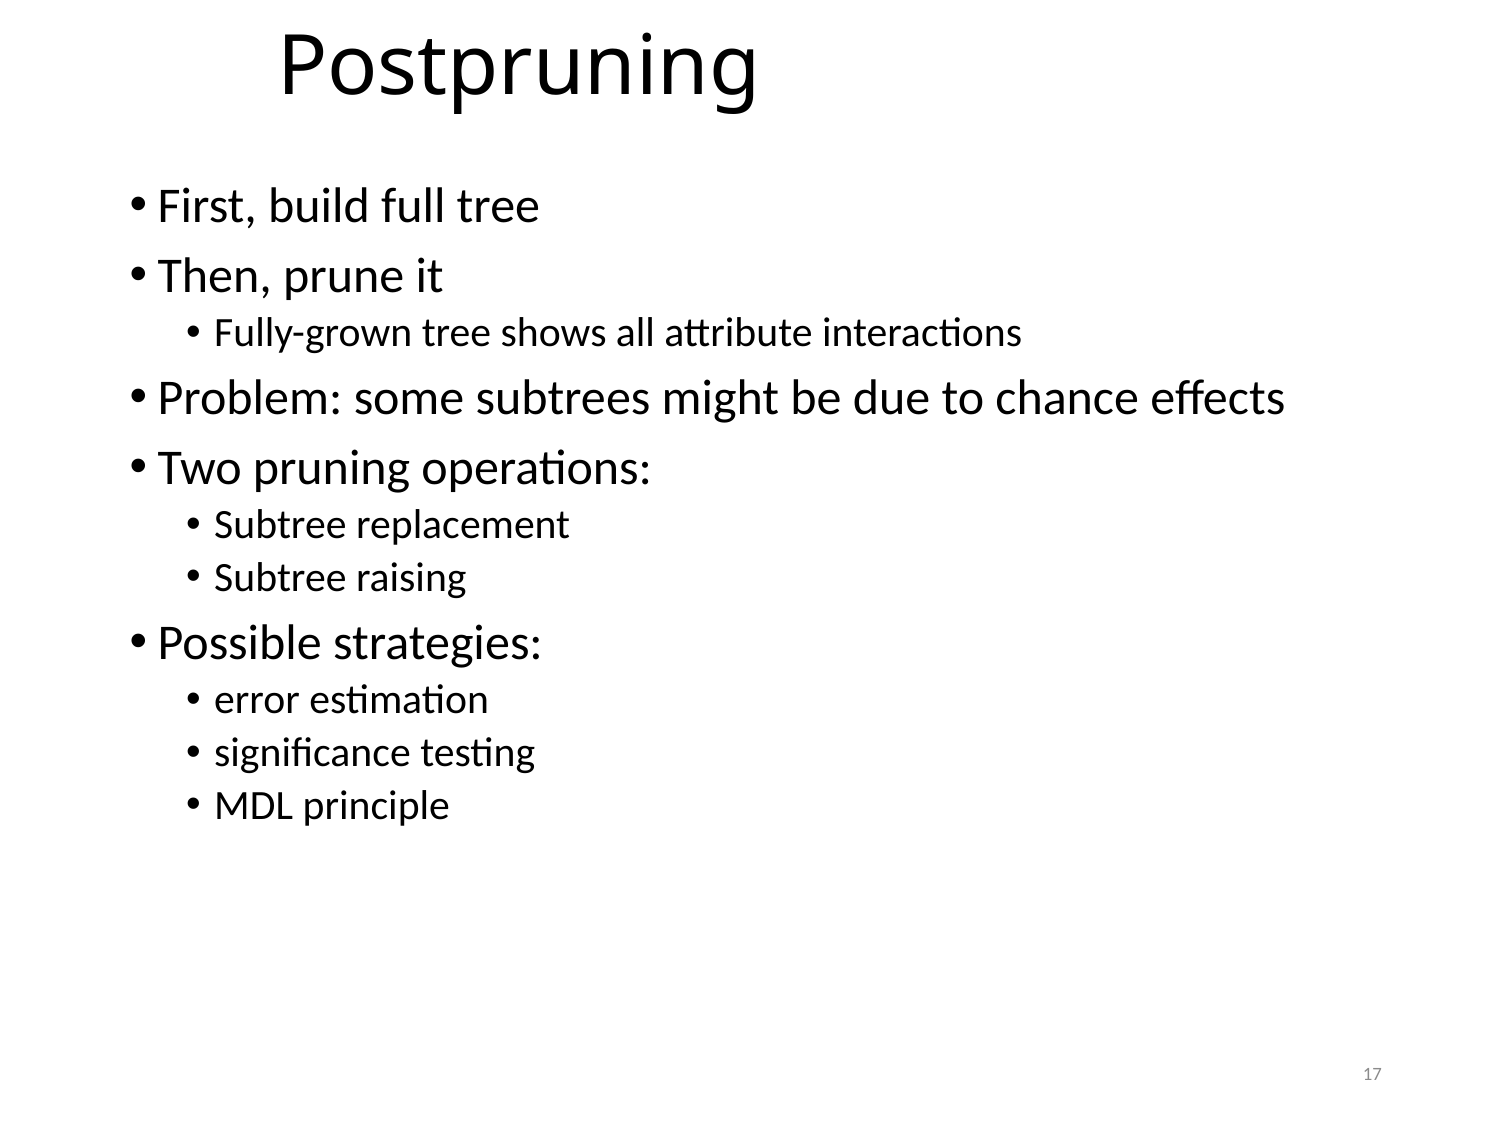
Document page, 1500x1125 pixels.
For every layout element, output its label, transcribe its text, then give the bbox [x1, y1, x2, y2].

list First, build full tree Then, prune it Fully-grown tree shows all attribute interactions Problem: some subtrees might be due to chance effects Two pruning operations: Subtree replacement Subtree raising Possible strategies: error estimation significance testing MDL principle [114, 172, 1442, 836]
slide_number 17 [1059, 1042, 1397, 1103]
title Postpruning [262, 0, 1500, 148]
